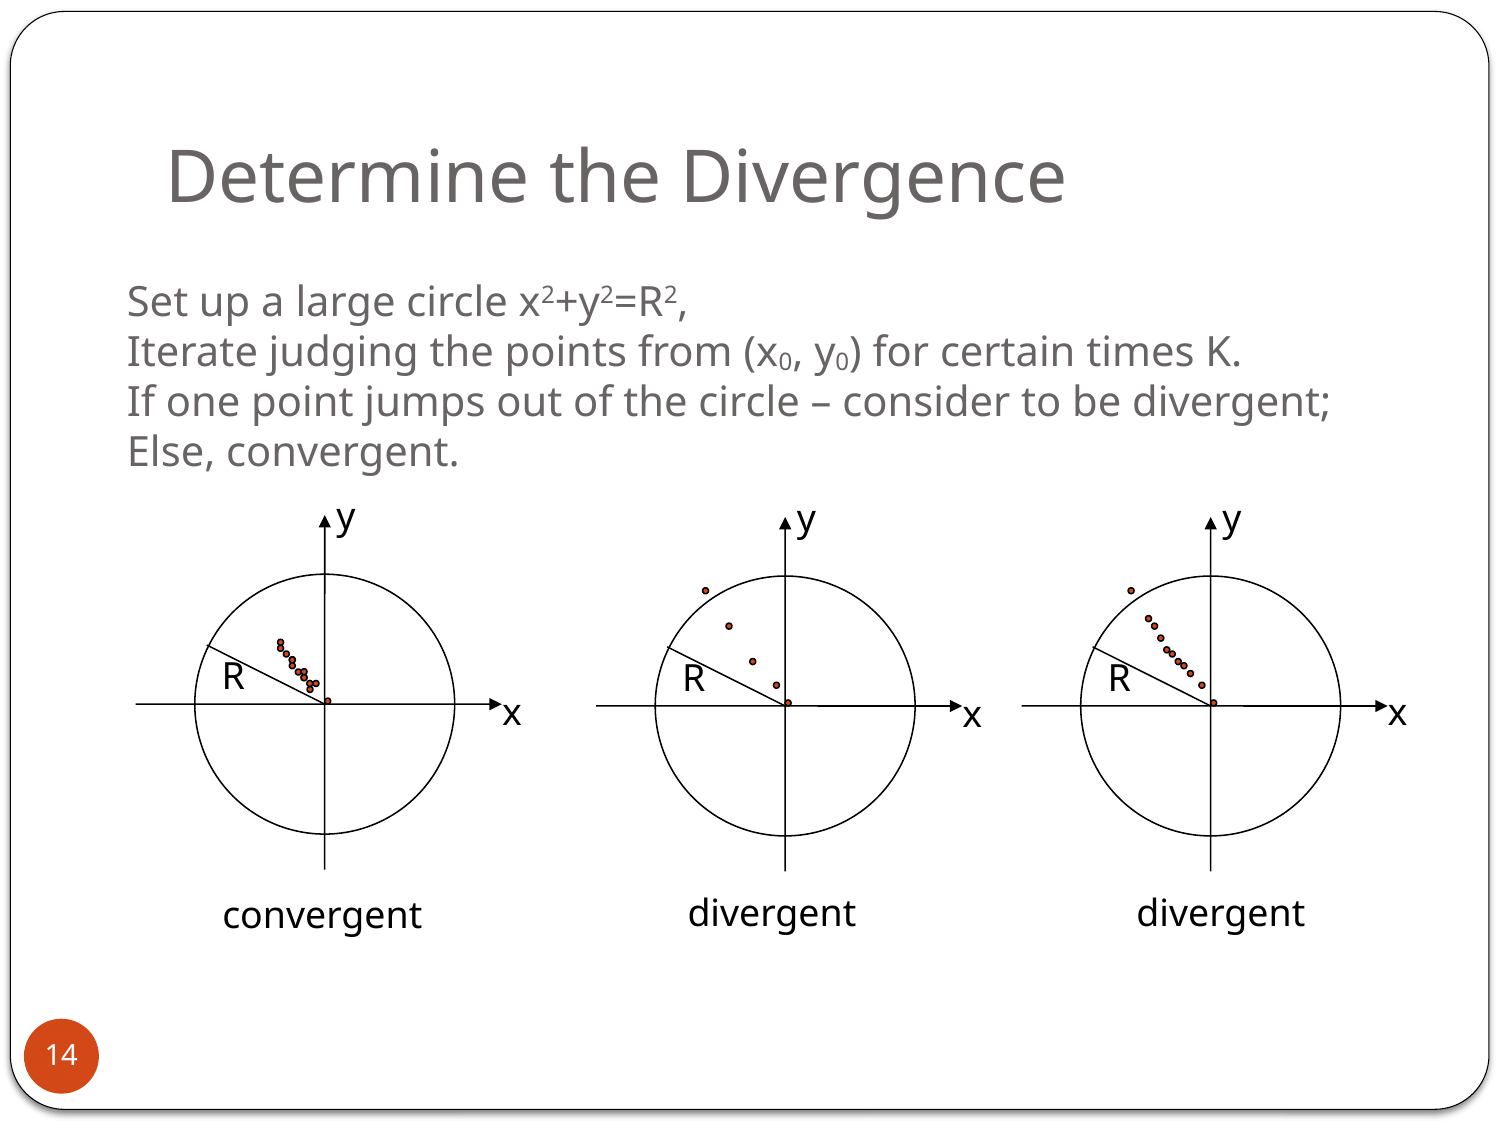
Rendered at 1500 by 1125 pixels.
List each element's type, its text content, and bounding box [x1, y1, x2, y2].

text_box [194, 574, 455, 835]
text_box Set up a large circle x2+y2=R2, Iterate judging the points from (x0, y0) for certain times K. If one point jumps out of the circle – consider to be divergent; Else, convergent. [112, 267, 1400, 483]
text_box [318, 515, 331, 574]
text_box convergent [207, 883, 438, 944]
text_box x [1387, 680, 1412, 734]
text_box [306, 680, 313, 687]
text_box [702, 587, 709, 594]
text_box divergent [672, 881, 872, 942]
text_box [916, 699, 962, 713]
text_box [324, 698, 331, 705]
text_box [1157, 635, 1164, 642]
text_box R [1092, 646, 1146, 707]
text_box [1163, 646, 1170, 653]
text_box x [962, 682, 987, 735]
text_box [1151, 623, 1158, 630]
text_box [277, 645, 284, 652]
text_box [1145, 615, 1152, 622]
text_box [1180, 662, 1187, 669]
text_box [1187, 670, 1194, 677]
text_box y [1222, 486, 1247, 539]
text_box [289, 662, 296, 669]
text_box [1341, 699, 1387, 713]
slide_number 14 [23, 1018, 99, 1094]
text_box y [796, 486, 821, 539]
text_box R [206, 645, 260, 705]
text_box divergent [1121, 881, 1321, 942]
text_box [301, 674, 308, 681]
text_box [295, 669, 301, 676]
text_box [726, 623, 732, 630]
text_box [785, 699, 792, 706]
text_box [289, 657, 296, 663]
text_box [313, 680, 319, 687]
text_box [778, 516, 792, 576]
text_box [455, 697, 502, 711]
text_box [1169, 651, 1176, 657]
text_box [1175, 658, 1182, 665]
text_box [301, 668, 308, 675]
text_box [749, 658, 756, 665]
text_box [1080, 576, 1341, 836]
text_box [1198, 682, 1205, 689]
title Determine the Divergence [150, 45, 1425, 233]
text_box [1128, 587, 1135, 594]
text_box [277, 639, 284, 645]
text_box [1210, 699, 1217, 706]
text_box x [502, 680, 526, 733]
text_box [1204, 516, 1217, 576]
text_box [655, 576, 916, 836]
text_box R [667, 646, 721, 707]
text_box y [336, 484, 361, 537]
text_box [283, 651, 290, 657]
text_box [773, 682, 780, 689]
